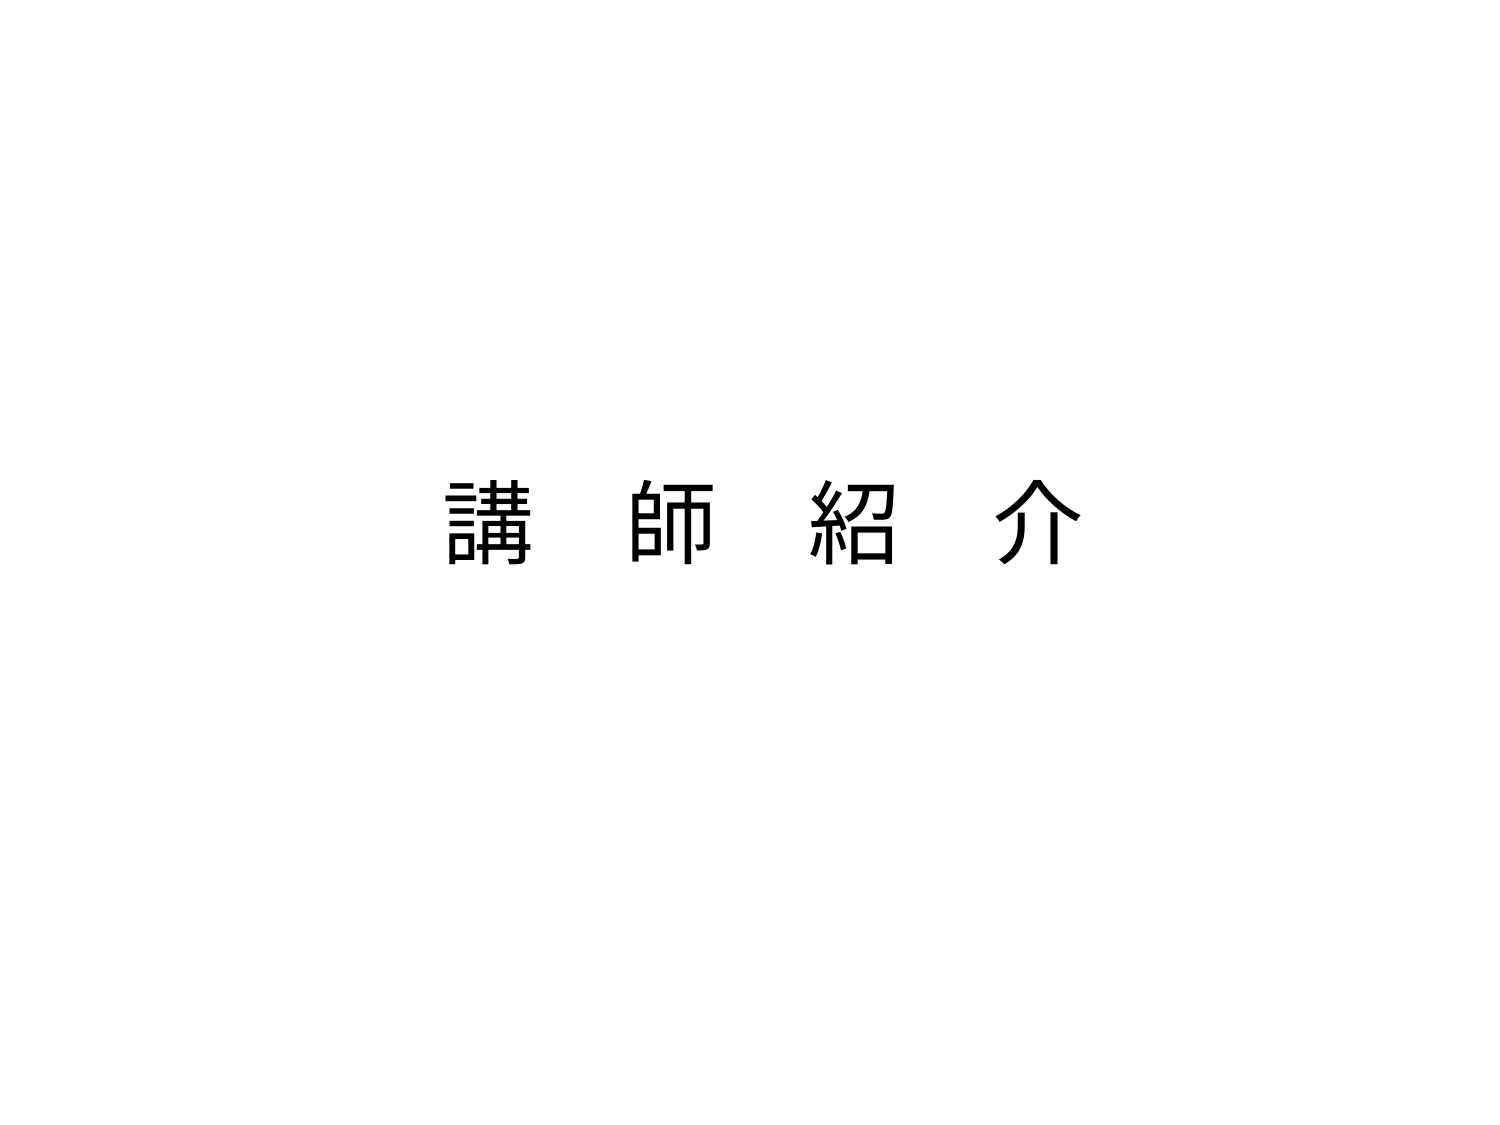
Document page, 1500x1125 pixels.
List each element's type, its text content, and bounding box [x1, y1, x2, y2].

title 講 師 紹 介 [88, 361, 1439, 681]
